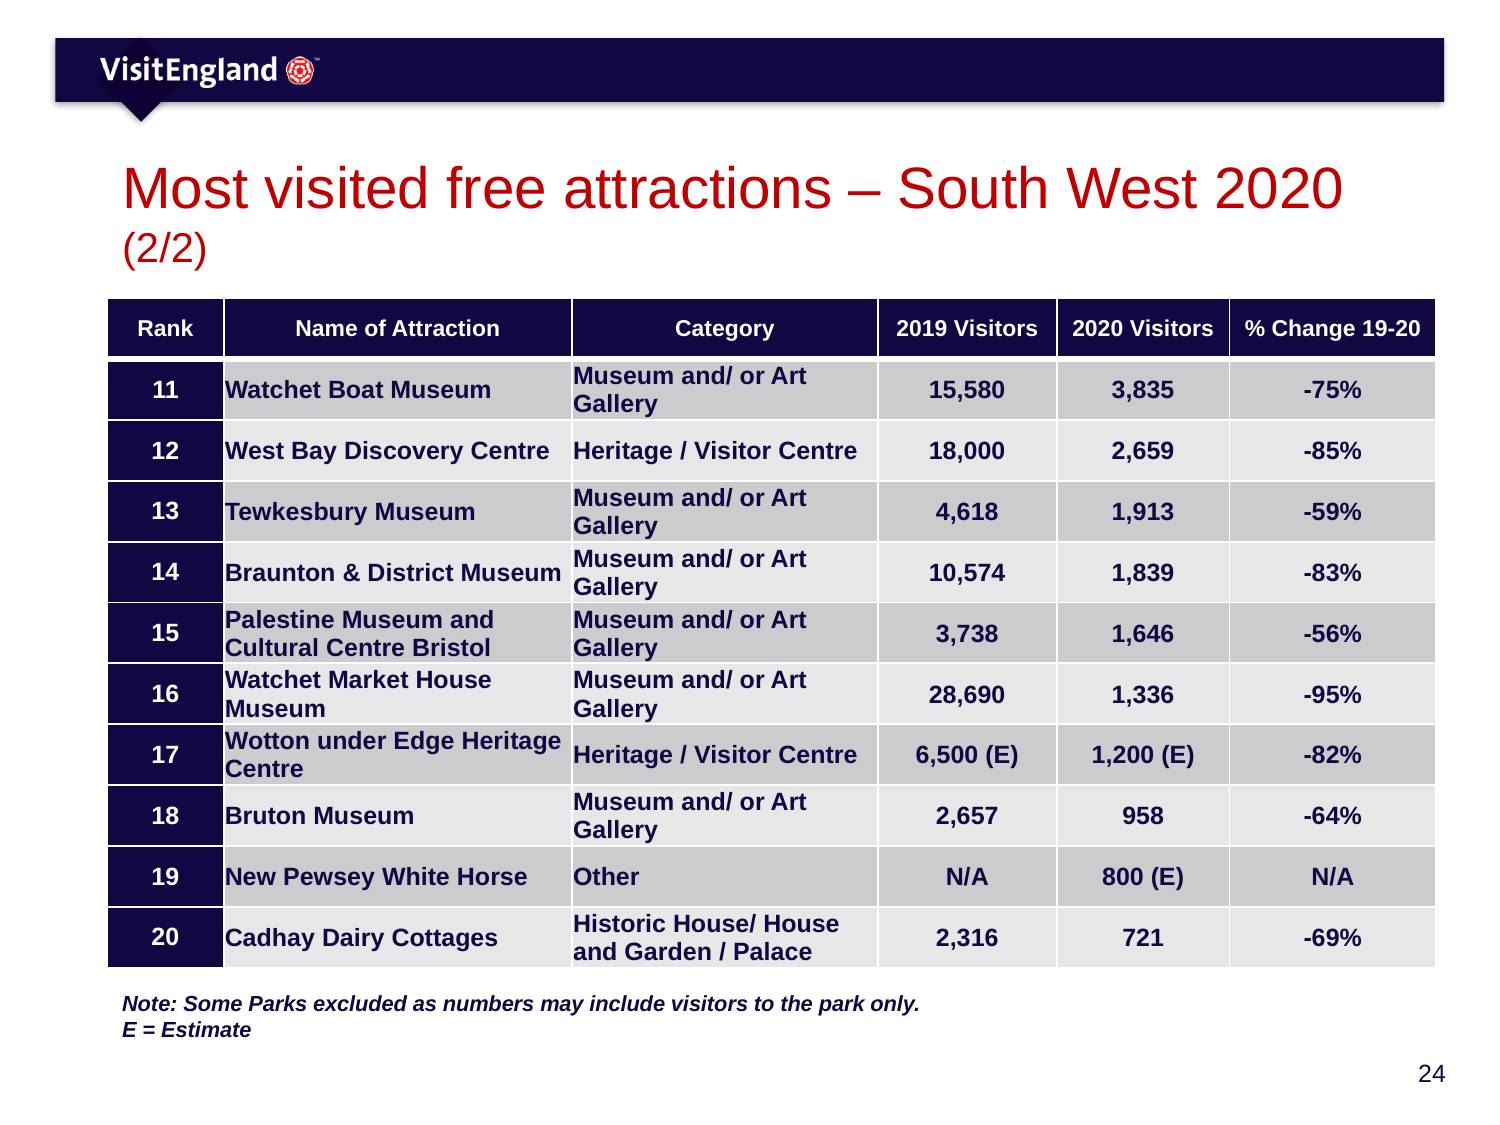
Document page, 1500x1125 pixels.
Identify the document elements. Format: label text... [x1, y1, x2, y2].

table_cell 14 [108, 543, 223, 602]
table_cell 1,646 [1058, 603, 1229, 662]
table_cell 3,738 [879, 603, 1056, 662]
table_cell -69% [1230, 908, 1435, 967]
table_cell 18,000 [879, 421, 1056, 480]
table_cell 6,500 (E) [879, 725, 1056, 784]
table_header Rank [108, 299, 223, 356]
title Most visited free attractions – South West 2020 (2/2) [107, 143, 1445, 276]
table_cell 2,316 [879, 908, 1056, 967]
text_box Note: Some Parks excluded as numbers may include visitors to the park only. E = Estimate [107, 982, 1405, 1050]
table_header 2020 Visitors [1058, 299, 1229, 356]
table_header % Change 19-20 [1230, 299, 1435, 356]
table_cell 18 [108, 786, 223, 845]
table_cell Museum and/ or Art Gallery [573, 664, 877, 723]
table_cell -75% [1230, 362, 1435, 419]
table_cell -83% [1230, 543, 1435, 602]
table_cell Museum and/ or Art Gallery [573, 603, 877, 662]
table_cell 12 [108, 421, 223, 480]
table_cell 958 [1058, 786, 1229, 845]
table_cell 2,657 [879, 786, 1056, 845]
table_cell New Pewsey White Horse [225, 847, 571, 906]
table_cell Heritage / Visitor Centre [573, 421, 877, 480]
picture [95, 56, 322, 88]
table_cell 19 [108, 847, 223, 906]
table_cell Historic House/ House and Garden / Palace [573, 908, 877, 967]
table_cell Museum and/ or Art Gallery [573, 543, 877, 602]
table_cell 721 [1058, 908, 1229, 967]
table_cell Wotton under Edge Heritage Centre [225, 725, 571, 784]
table_cell 20 [108, 908, 223, 967]
table_cell 1,200 (E) [1058, 725, 1229, 784]
table_cell -59% [1230, 482, 1435, 541]
table_cell -95% [1230, 664, 1435, 723]
table_cell Other [573, 847, 877, 906]
table_cell 3,835 [1058, 362, 1229, 419]
table_cell Museum and/ or Art Gallery [573, 362, 877, 419]
table_cell Tewkesbury Museum [225, 482, 571, 541]
table_cell Cadhay Dairy Cottages [225, 908, 571, 967]
table_cell 11 [108, 362, 223, 419]
table_cell 1,336 [1058, 664, 1229, 723]
table_cell Braunton & District Museum [225, 543, 571, 602]
table_cell 17 [108, 725, 223, 784]
table_cell 15,580 [879, 362, 1056, 419]
table_cell 1,839 [1058, 543, 1229, 602]
table_cell N/A [879, 847, 1056, 906]
table_cell 4,618 [879, 482, 1056, 541]
table_cell 28,690 [879, 664, 1056, 723]
table_cell Palestine Museum and Cultural Centre Bristol [225, 603, 571, 662]
table_cell -56% [1230, 603, 1435, 662]
table_cell -64% [1230, 786, 1435, 845]
table_cell Heritage / Visitor Centre [573, 725, 877, 784]
table_cell Watchet Market House Museum [225, 664, 571, 723]
table_cell Bruton Museum [225, 786, 571, 845]
table_cell -85% [1230, 421, 1435, 480]
table_cell 1,913 [1058, 482, 1229, 541]
table_cell Museum and/ or Art Gallery [573, 786, 877, 845]
table_cell 10,574 [879, 543, 1056, 602]
table_cell 2,659 [1058, 421, 1229, 480]
table_header 2019 Visitors [879, 299, 1056, 356]
table_cell 13 [108, 482, 223, 541]
table_header Name of Attraction [225, 299, 571, 356]
table_cell -82% [1230, 725, 1435, 784]
table_cell Watchet Boat Museum [225, 362, 571, 419]
table_cell West Bay Discovery Centre [225, 421, 571, 480]
table_cell N/A [1230, 847, 1435, 906]
table_cell 800 (E) [1058, 847, 1229, 906]
table_header Category [573, 299, 877, 356]
table_cell 15 [108, 603, 223, 662]
table_cell Museum and/ or Art Gallery [573, 482, 877, 541]
table_cell 16 [108, 664, 223, 723]
